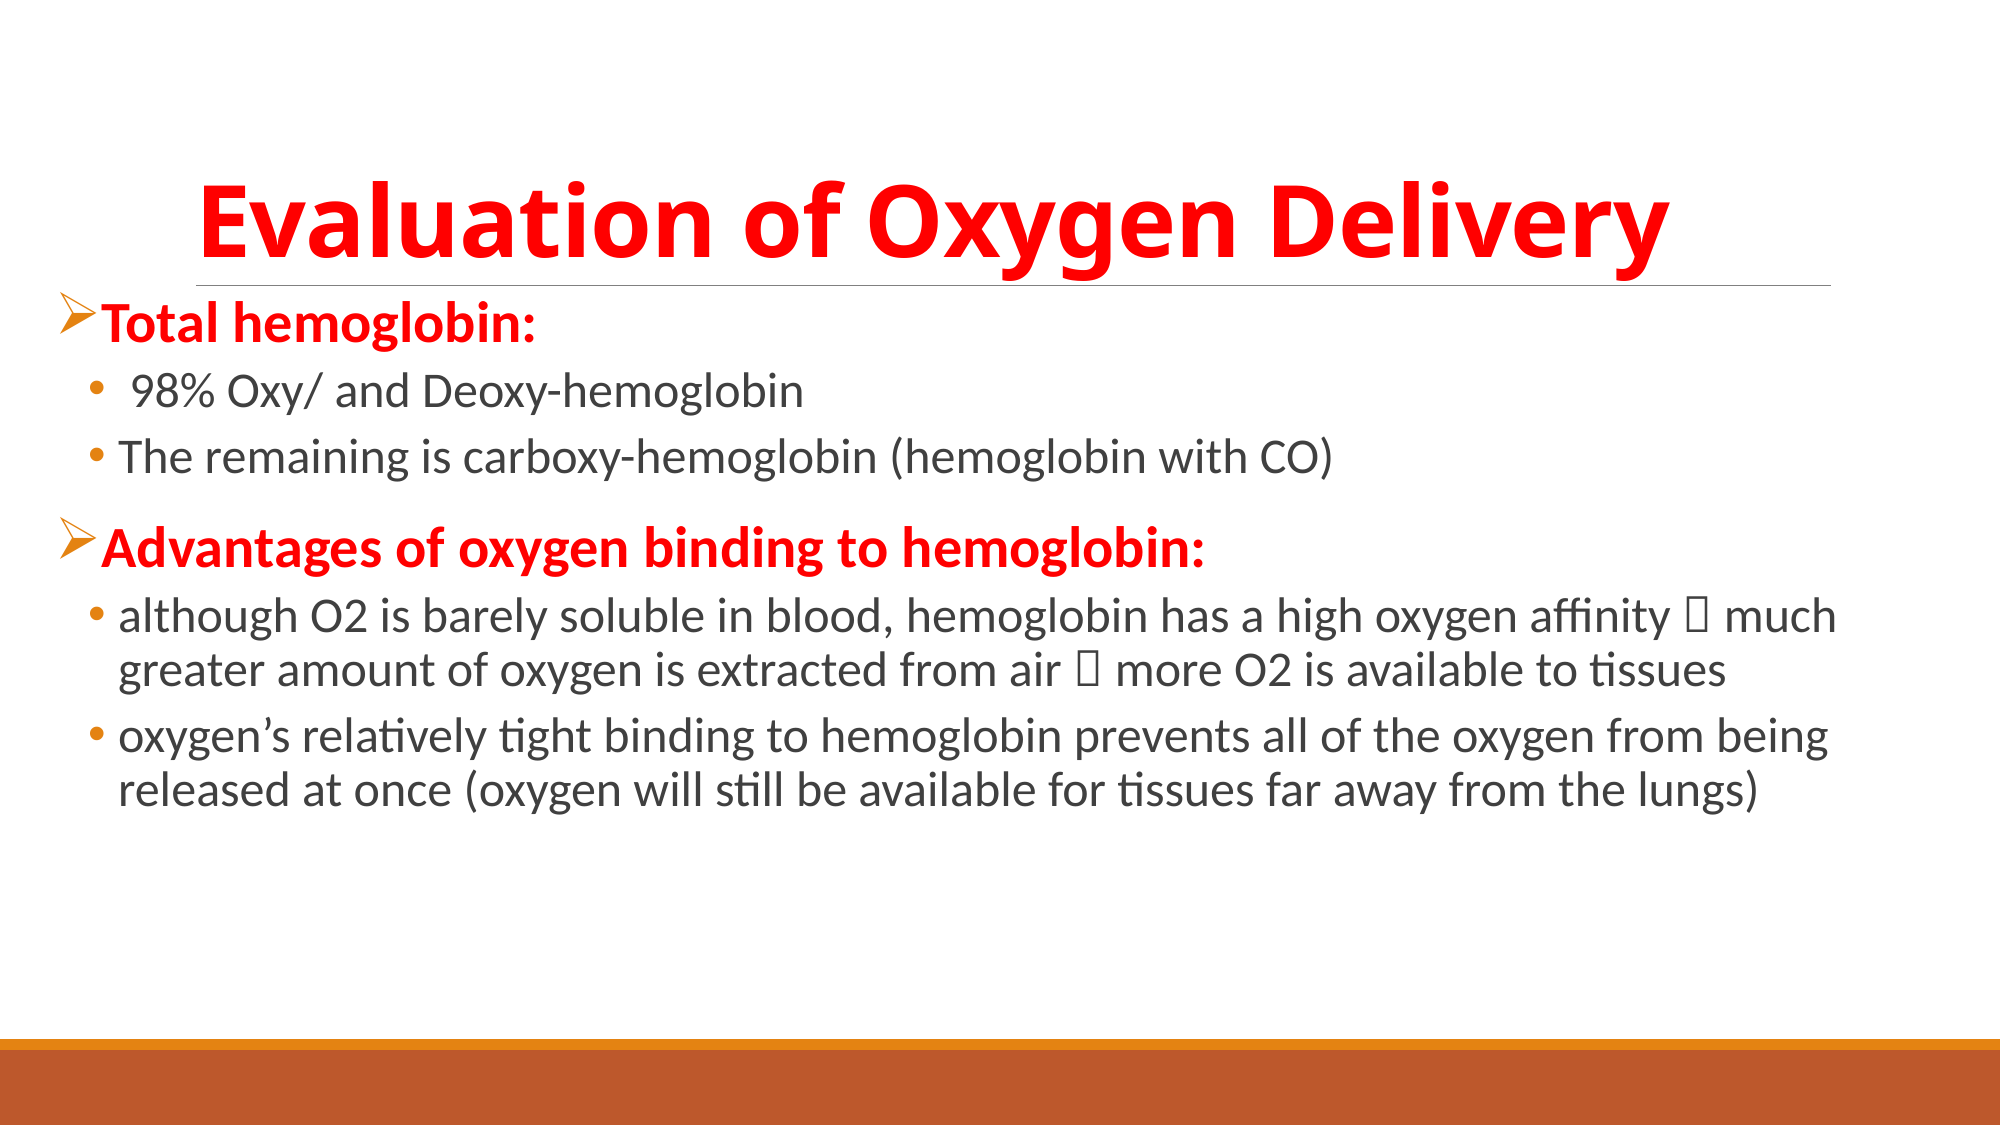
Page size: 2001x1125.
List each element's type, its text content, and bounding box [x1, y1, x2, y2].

list Total hemoglobin: 98% Oxy/ and Deoxy-hemoglobin The remaining is carboxy-hemoglobin (hemoglobin with CO) Advantages of oxygen binding to hemoglobin: although O2 is barely soluble in blood, hemoglobin has a high oxygen affinity  much greater amount of oxygen is extracted from air  more O2 is available to tissues oxygen’s relatively tight binding to hemoglobin prevents all of the oxygen from being released at once (oxygen will still be available for tissues far away from the lungs) [55, 285, 1859, 995]
title Evaluation of Oxygen Delivery [180, 47, 1830, 285]
